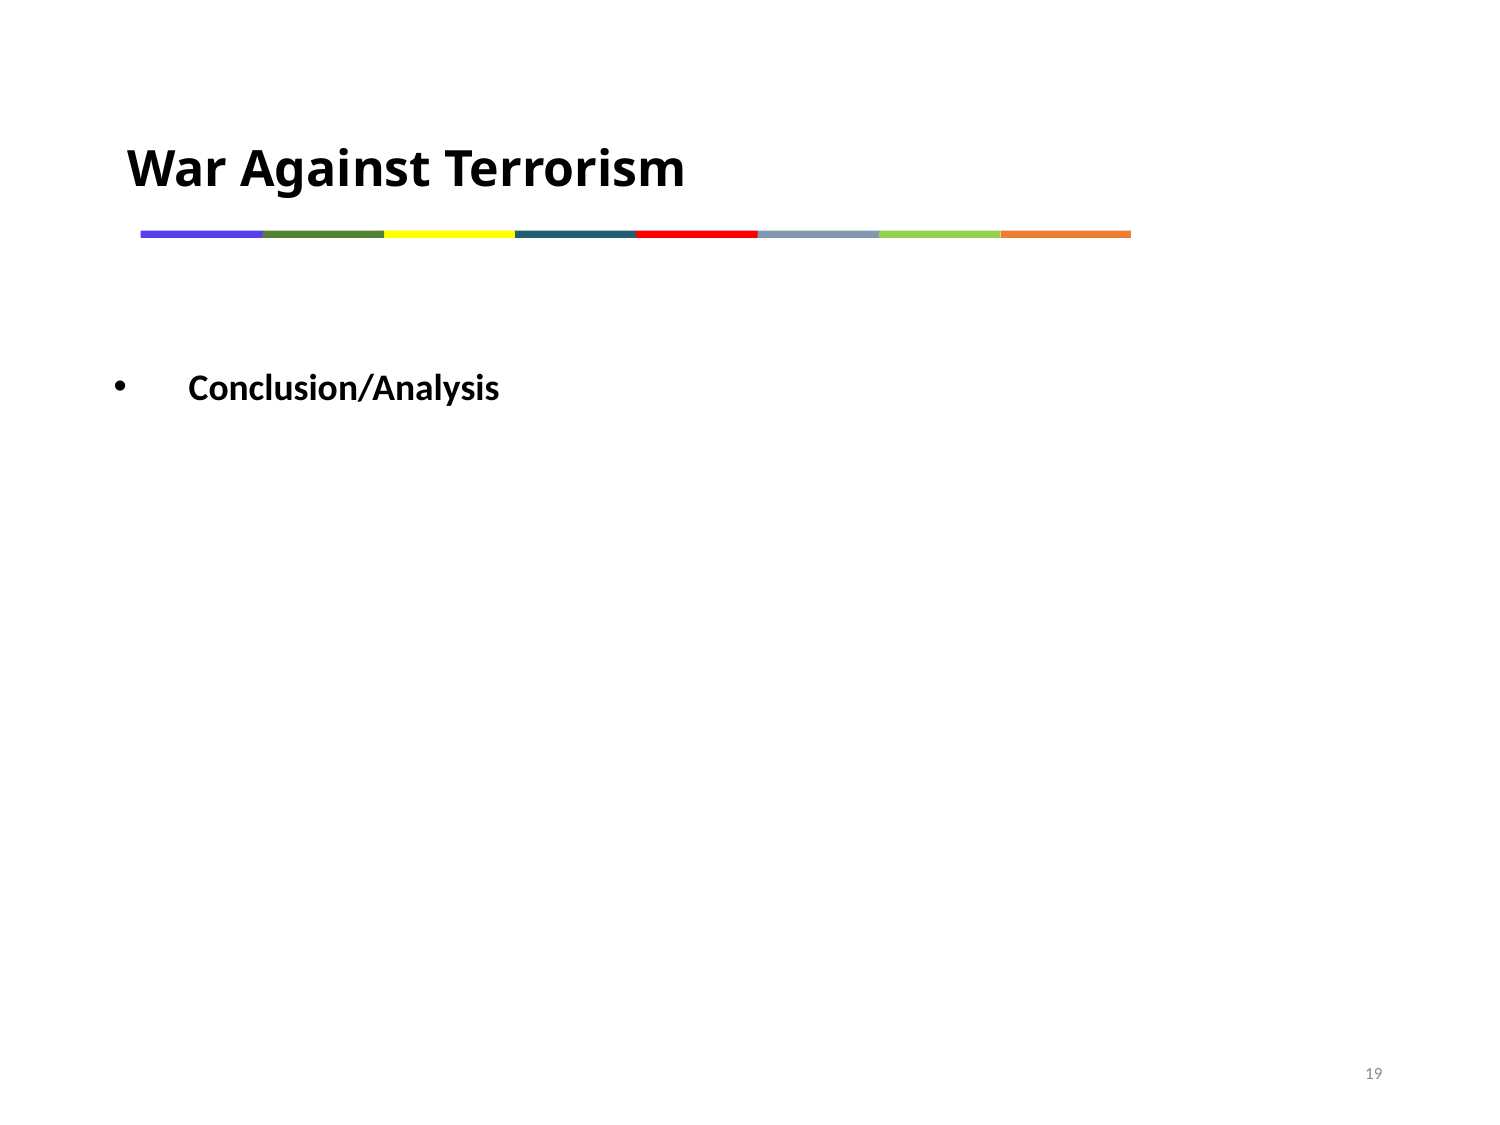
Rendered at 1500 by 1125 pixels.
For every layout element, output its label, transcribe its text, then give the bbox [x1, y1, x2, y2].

slide_number 19 [1060, 1042, 1398, 1103]
text_box Conclusion/Analysis [98, 288, 1415, 484]
text_box War Against Terrorism [112, 120, 1500, 276]
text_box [140, 230, 1131, 239]
